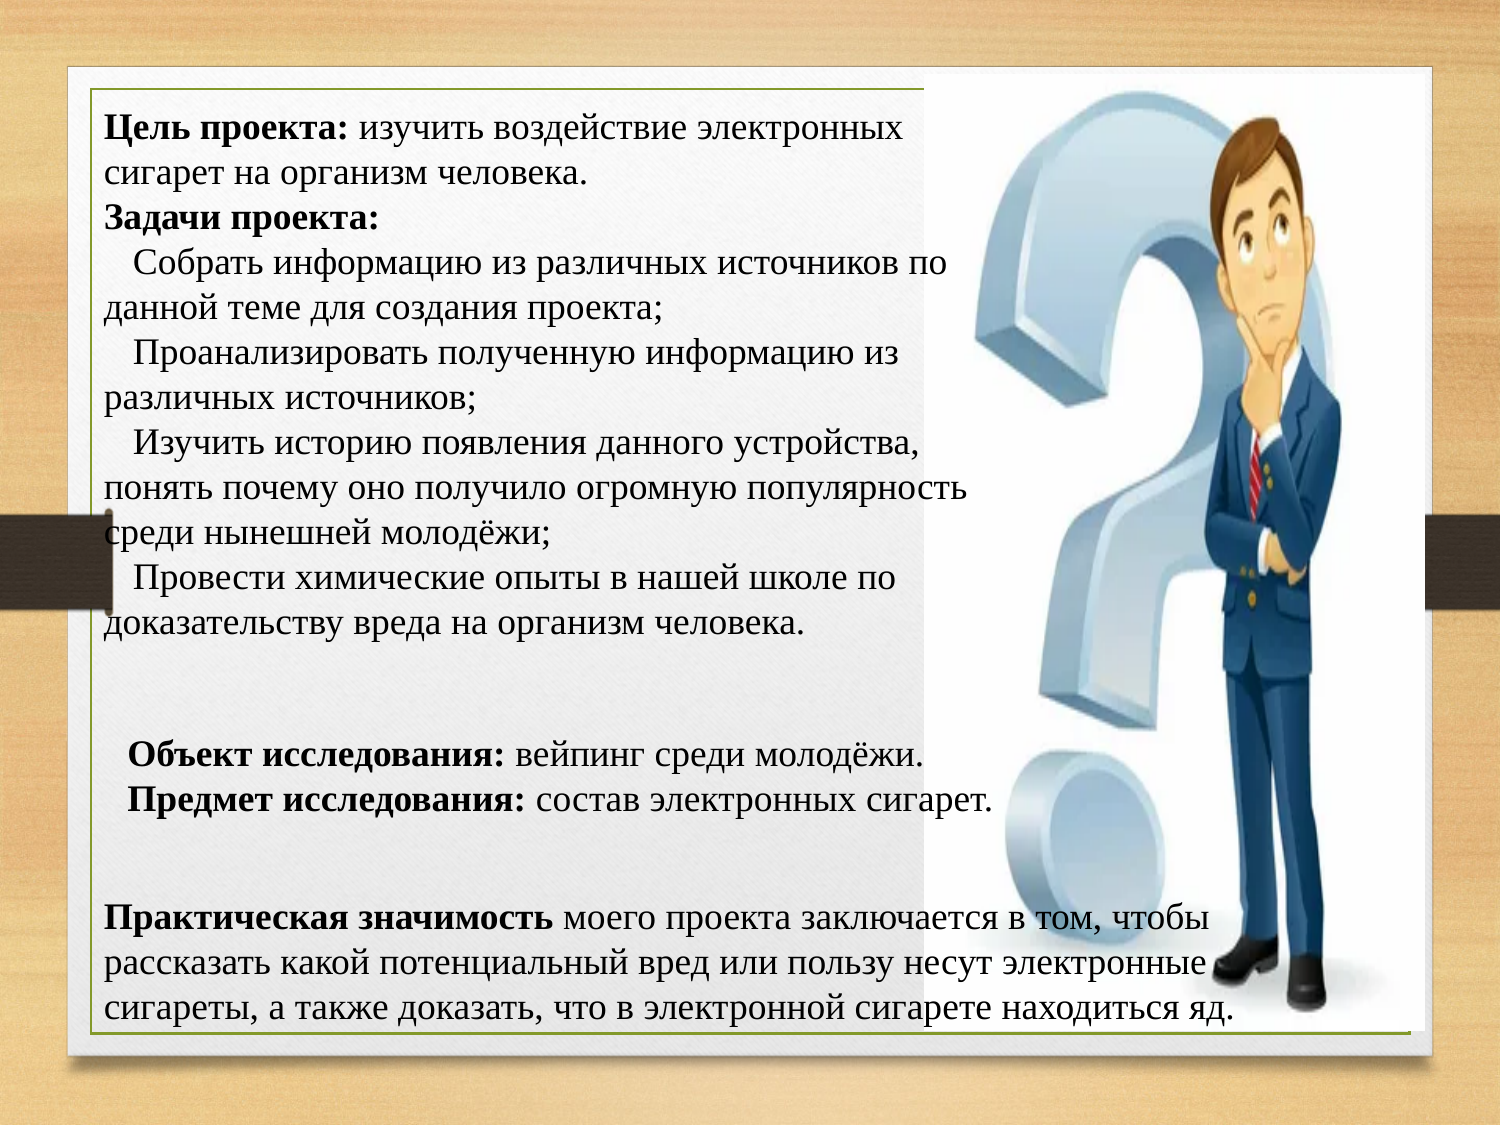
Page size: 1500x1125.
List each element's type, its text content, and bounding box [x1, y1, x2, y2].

picture [0, 0, 1500, 1125]
text_box Объект исследования: вейпинг среди молодёжи. Предмет исследования: состав электронных сигарет. [112, 721, 924, 827]
text_box Практическая значимость моего проекта заключается в том, чтобы рассказать какой потенциальный вред или пользу несут электронные сигареты, а также доказать, что в электронной сигарете находиться яд. [88, 884, 1364, 1035]
text_box Цель проекта: изучить воздействие электронных сигарет на организм человека. Задачи проекта: Собрать информацию из различных источников по данной теме для создания проекта; Проанализировать полученную информацию из различных источников; Изучить историю появления данного устройства, понять почему оно получило огромную популярность среди нынешней молодёжи; Провести химические опыты в нашей школе по доказательству вреда на организм человека. [88, 94, 924, 650]
